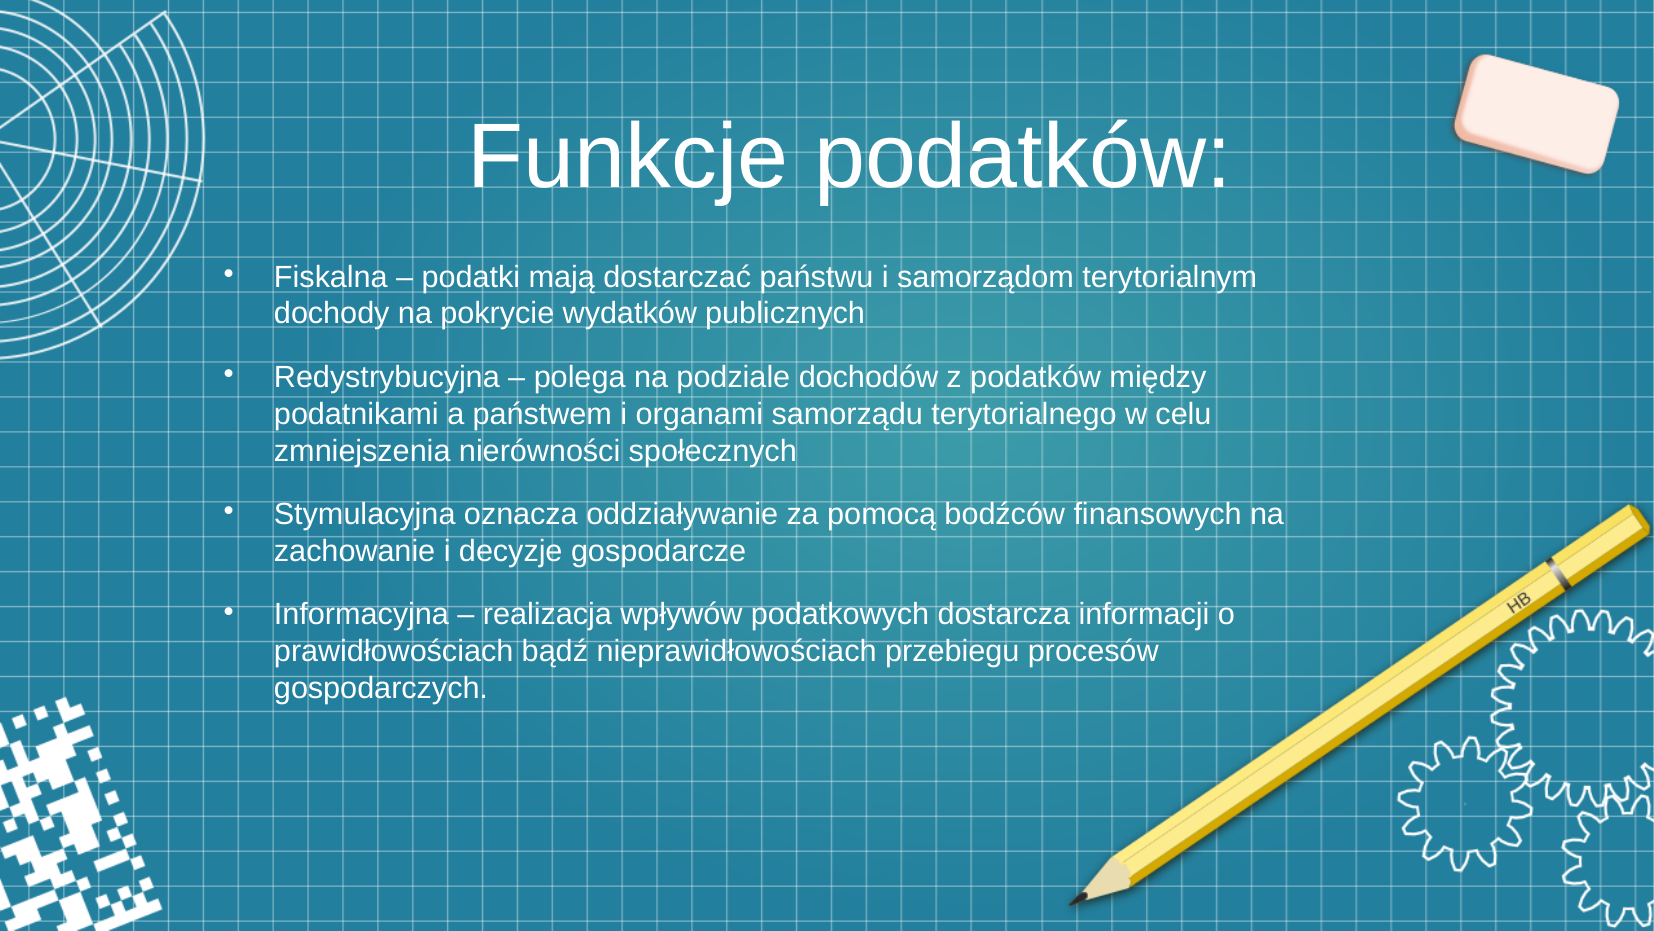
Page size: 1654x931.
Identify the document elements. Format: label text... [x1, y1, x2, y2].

picture [0, 0, 1654, 931]
list Fiskalna – podatki mają dostarczać państwu i samorządom terytorialnym dochody na pokrycie wydatków publicznych Redystrybucyjna – polega na podziale dochodów z podatków między podatnikami a państwem i organami samorządu terytorialnego w celu zmniejszenia nierówności społecznych Stymulacyjna oznacza oddziaływanie za pomocą bodźców finansowych na zachowanie i decyzje gospodarcze Informacyjna – realizacja wpływów podatkowych dostarcza informacji o prawidłowościach bądź nieprawidłowościach przebiegu procesów gospodarczych. [206, 256, 1329, 709]
title Funkcje podatków: [106, 44, 1595, 257]
